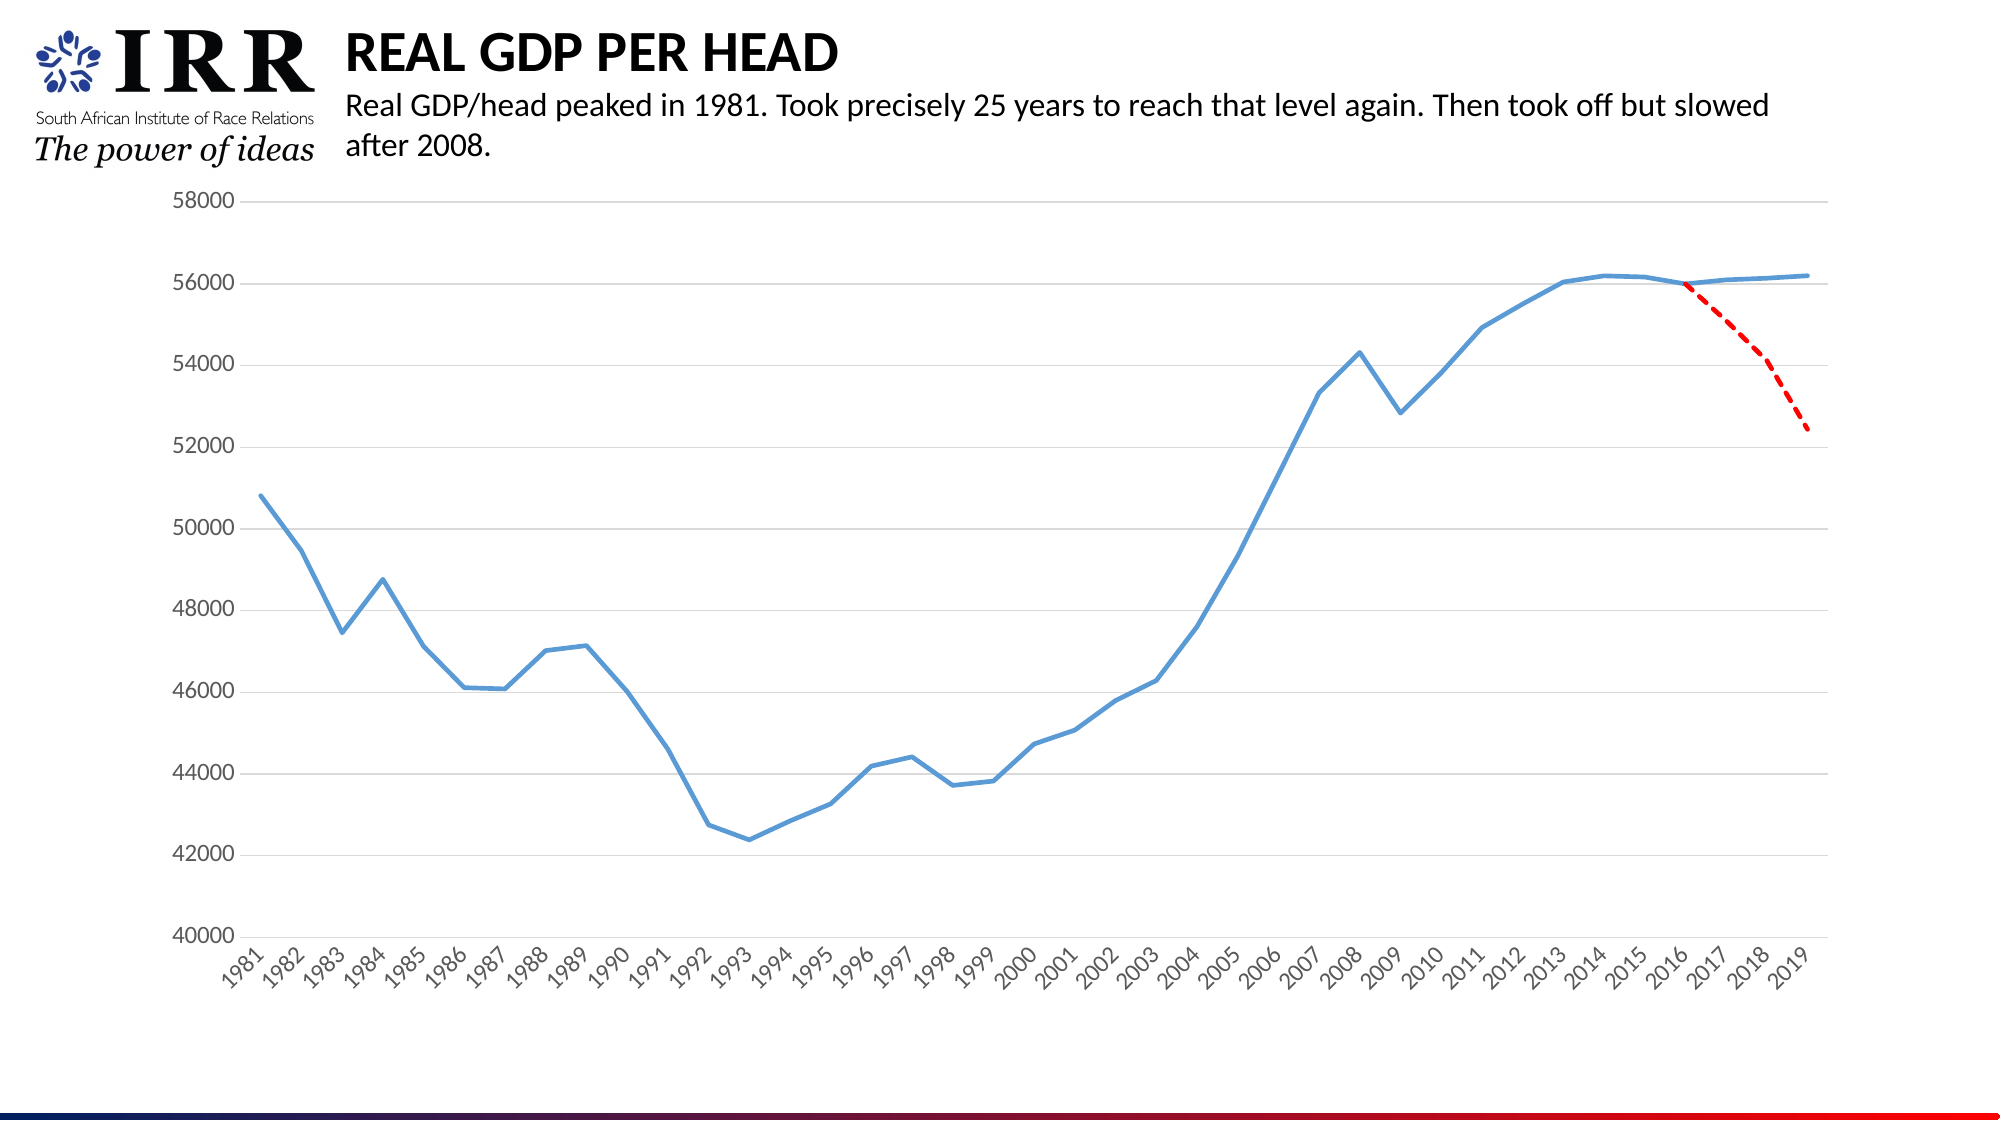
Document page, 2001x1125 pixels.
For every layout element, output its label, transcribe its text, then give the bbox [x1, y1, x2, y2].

text_box [0, 1111, 2000, 1122]
picture [7, 0, 346, 188]
text_box REAL GDP PER HEAD Real GDP/head peaked in 1981. Took precisely 25 years to reach that level again. Then took off but slowed after 2008. [346, 5, 1848, 172]
chart [137, 172, 1863, 1014]
